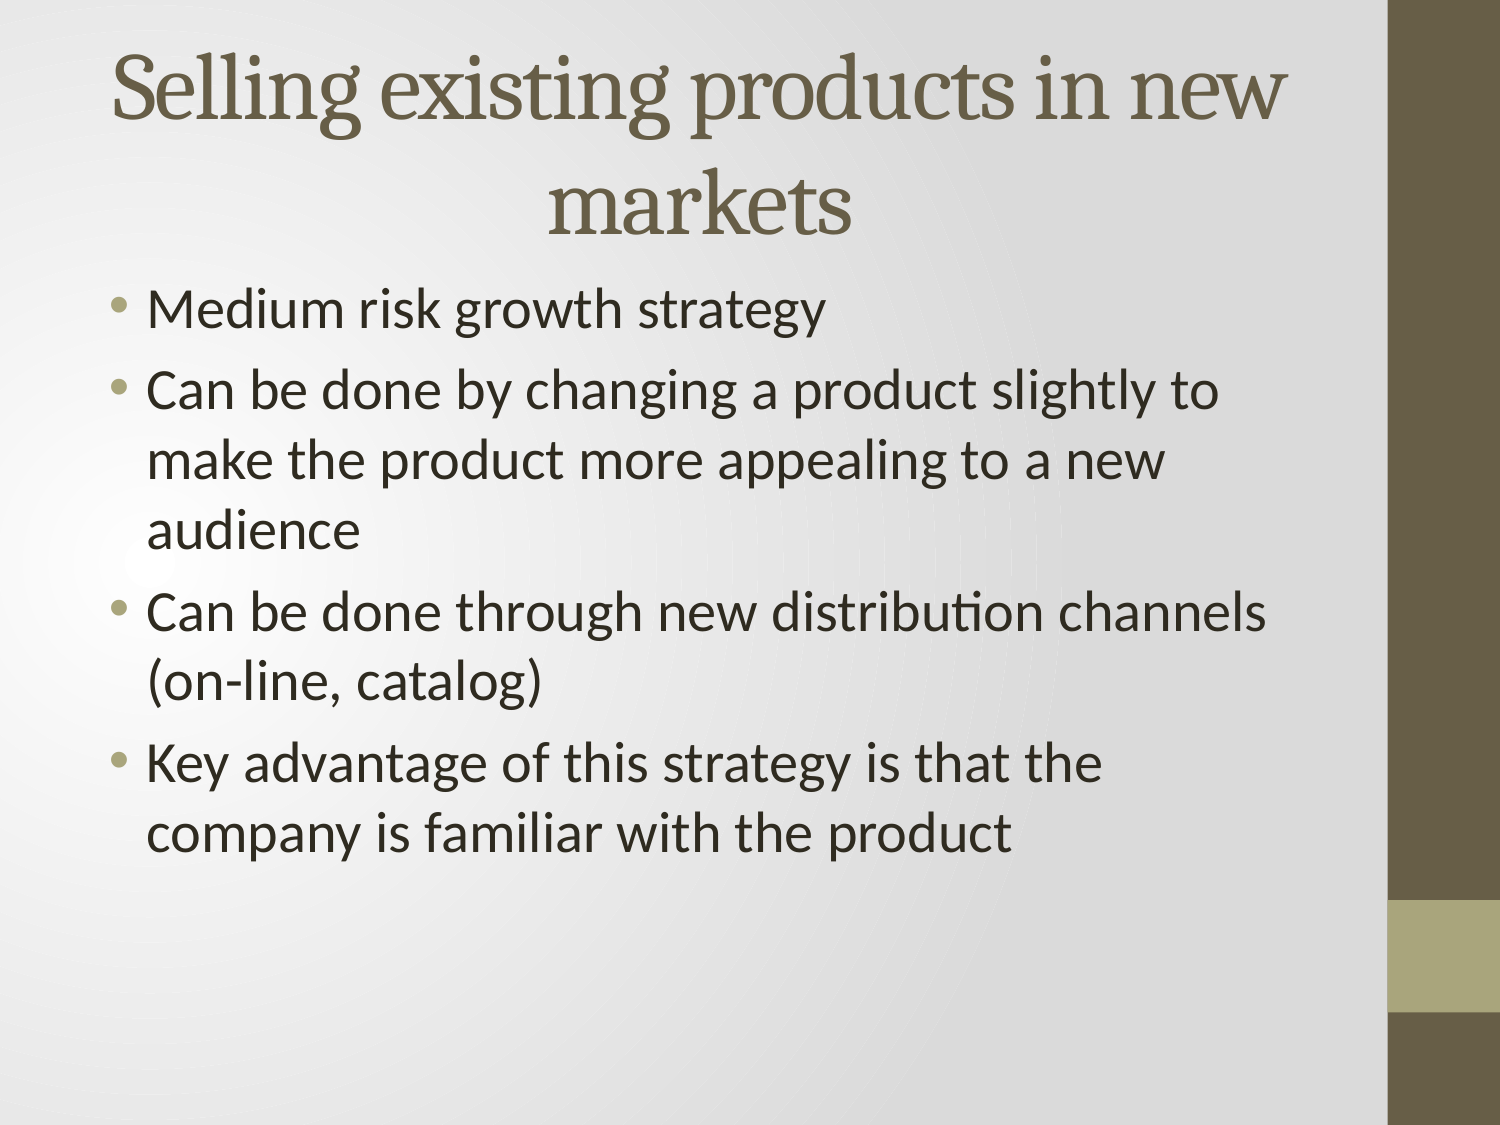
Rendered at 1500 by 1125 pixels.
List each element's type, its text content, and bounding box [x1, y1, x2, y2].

list Medium risk growth strategy Can be done by changing a product slightly to make the product more appealing to a new audience Can be done through new distribution channels (on-line, catalog) Key advantage of this strategy is that the company is familiar with the product [75, 262, 1325, 1050]
title Selling existing products in new markets [75, 45, 1325, 233]
